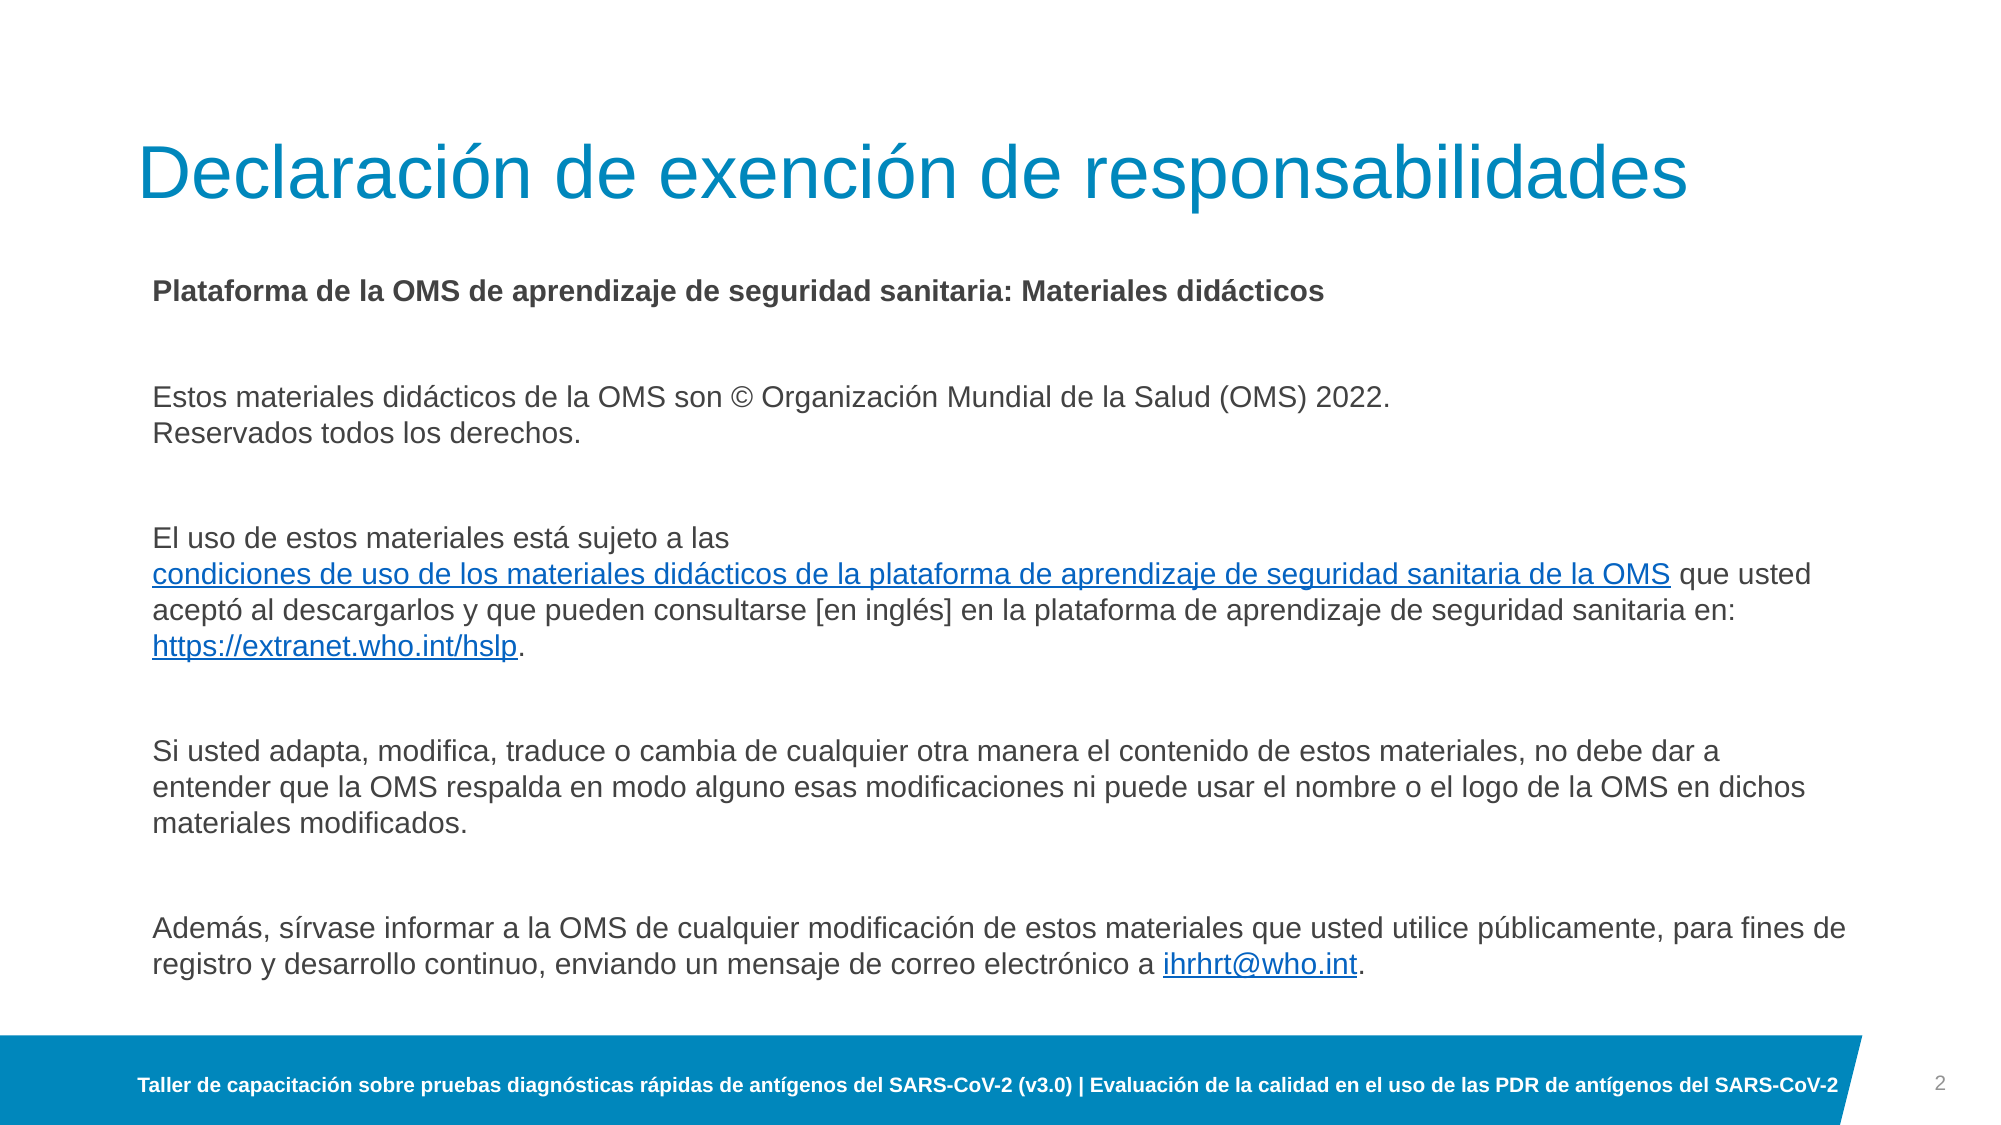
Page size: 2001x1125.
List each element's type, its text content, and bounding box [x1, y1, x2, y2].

title Declaración de exención de responsabilidades [137, 59, 1863, 215]
slide_number 2 [1862, 1035, 1947, 1125]
footer Taller de capacitación sobre pruebas diagnósticas rápidas de antígenos del SARS-CoV-2 (v3.0) | Evaluación de la calidad en el uso de las PDR de antígenos del SARS-CoV-2 [137, 1042, 1852, 1125]
list Plataforma de la OMS de aprendizaje de seguridad sanitaria: Materiales didácticos Estos materiales didácticos de la OMS son © Organización Mundial de la Salud (OMS) 2022. Reservados todos los derechos. El uso de estos materiales está sujeto a las condiciones de uso de los materiales didácticos de la plataforma de aprendizaje de seguridad sanitaria de la OMS que usted aceptó al descargarlos y que pueden consultarse [en inglés] en la plataforma de aprendizaje de seguridad sanitaria en: https://extranet.who.int/hslp. Si usted adapta, modifica, traduce o cambia de cualquier otra manera el contenido de estos materiales, no debe dar a entender que la OMS respalda en modo alguno esas modificaciones ni puede usar el nombre o el logo de la OMS en dichos materiales modificados. Además, sírvase informar a la OMS de cualquier modificación de estos materiales que usted utilice públicamente, para fines de registro y desarrollo continuo, enviando un mensaje de correo electrónico a ihrhrt@who.int. [137, 264, 1863, 993]
